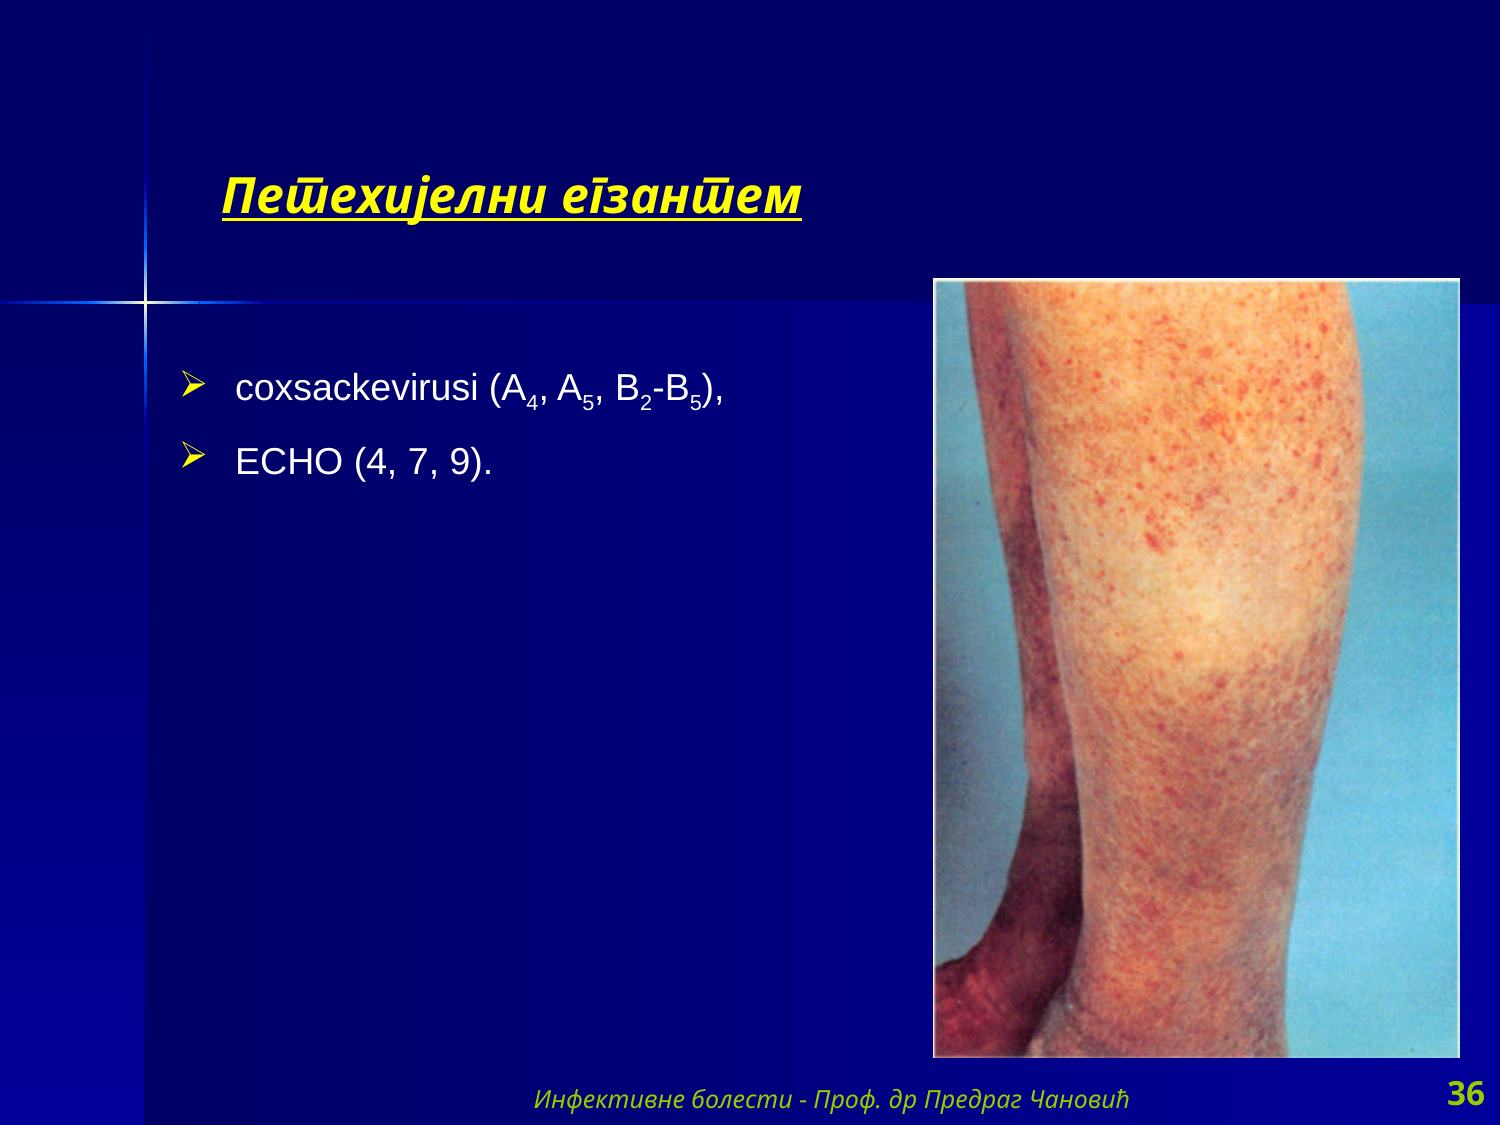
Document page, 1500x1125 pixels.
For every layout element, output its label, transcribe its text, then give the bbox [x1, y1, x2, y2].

text_box Петехијелни егзантем [207, 156, 817, 232]
picture [933, 278, 1460, 1058]
text_box coxsackevirusi (A4, A5, B2-B5), ECHO (4, 7, 9). [163, 330, 811, 490]
footer Инфективне болести - Проф. др Предраг Чановић [430, 1049, 1235, 1125]
slide_number 36 [1345, 1049, 1500, 1125]
